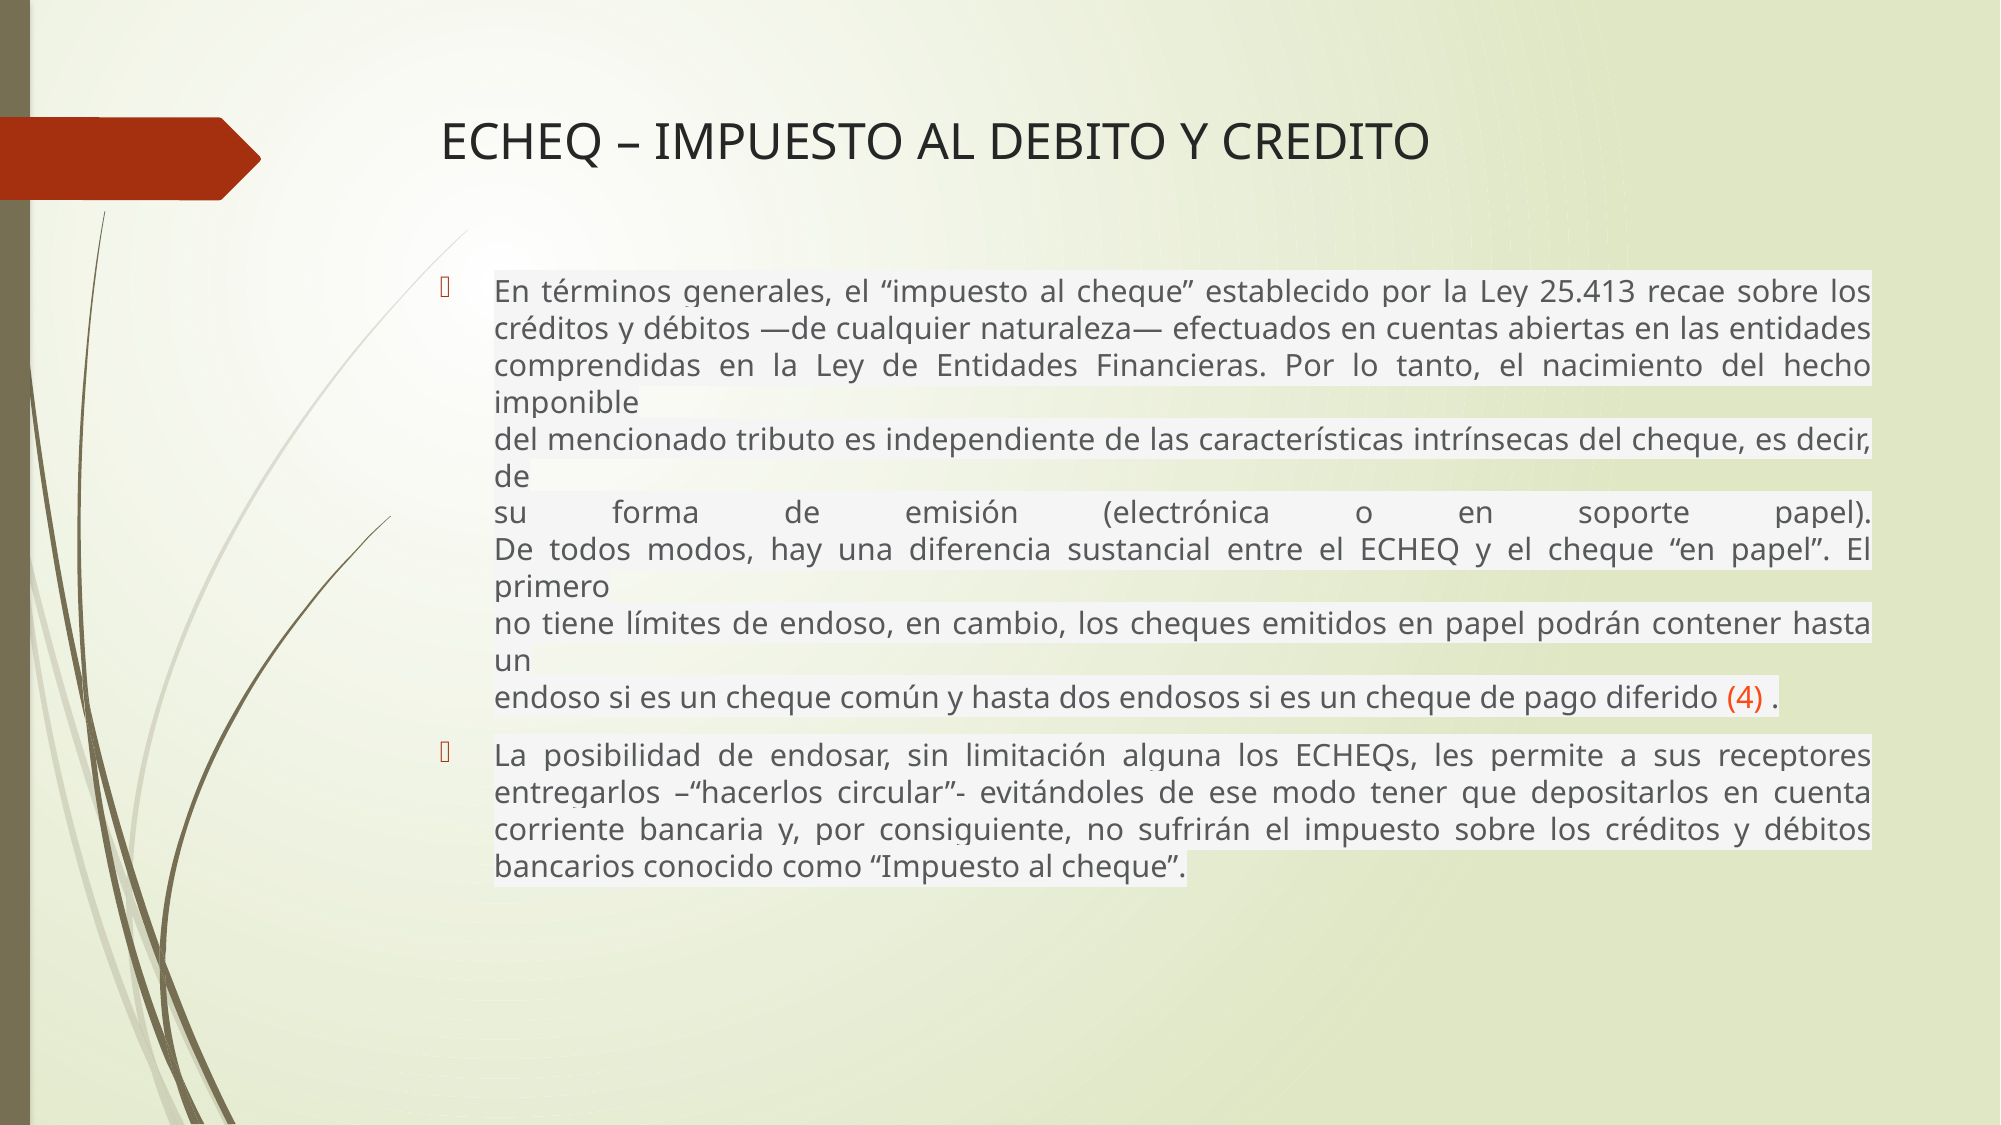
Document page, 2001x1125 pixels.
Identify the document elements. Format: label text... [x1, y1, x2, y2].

list En términos generales, el “impuesto al cheque” establecido por la Ley 25.413 recae sobre los créditos y débitos —de cualquier naturaleza— efectuados en cuentas abiertas en las entidades comprendidas en la Ley de Entidades Financieras. Por lo tanto, el nacimiento del hecho imponible del mencionado tributo es independiente de las características intrínsecas del cheque, es decir, de su forma de emisión (electrónica o en soporte papel). De todos modos, hay una diferencia sustancial entre el ECHEQ y el cheque “en papel”. El primero no tiene límites de endoso, en cambio, los cheques emitidos en papel podrán contener hasta un endoso si es un cheque común y hasta dos endosos si es un cheque de pago diferido (4) . La posibilidad de endosar, sin limitación alguna los ECHEQs, les permite a sus receptores entregarlos –“hacerlos circular”- evitándoles de ese modo tener que depositarlos en cuenta corriente bancaria y, por consiguiente, no sufrirán el impuesto sobre los créditos y débitos bancarios conocido como “Impuesto al cheque”. [424, 210, 1888, 970]
title ECHEQ – IMPUESTO AL DEBITO Y CREDITO [425, 102, 1888, 194]
